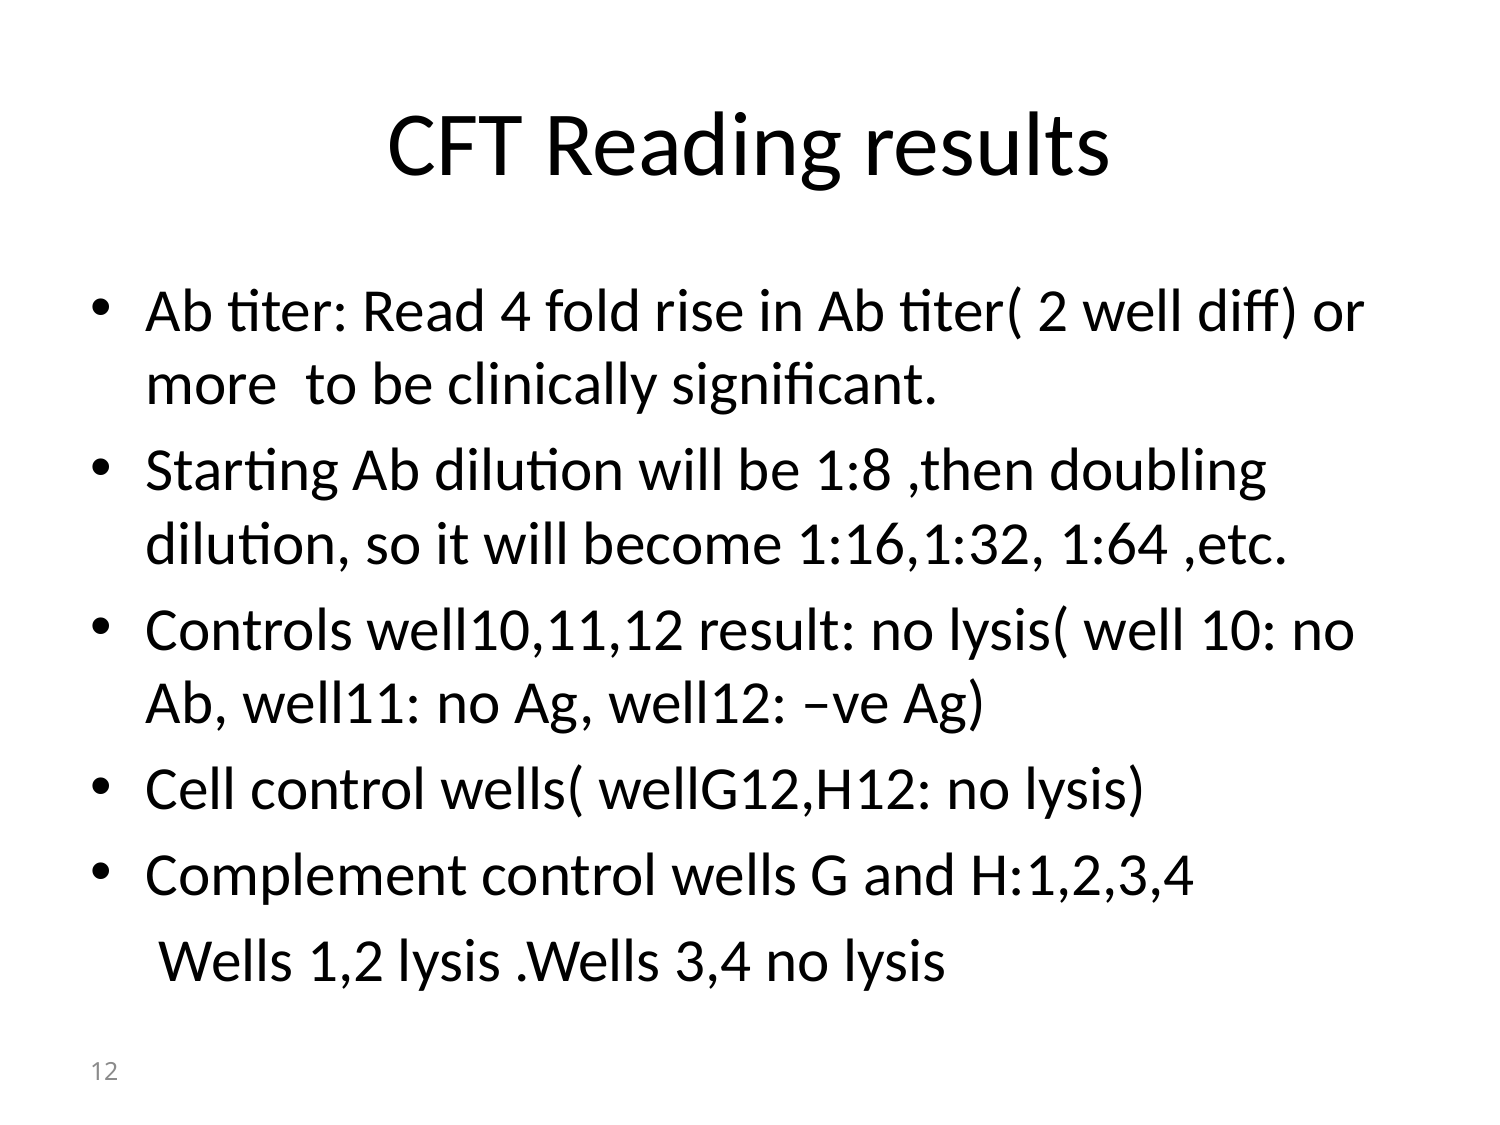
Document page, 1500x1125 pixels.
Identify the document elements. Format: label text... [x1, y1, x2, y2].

slide_number 12 [75, 1042, 425, 1103]
title CFT Reading results [75, 45, 1425, 233]
list Ab titer: Read 4 fold rise in Ab titer( 2 well diff) or more to be clinically significant. Starting Ab dilution will be 1:8 ,then doubling dilution, so it will become 1:16,1:32, 1:64 ,etc. Controls well10,11,12 result: no lysis( well 10: no Ab, well11: no Ag, well12: –ve Ag) Cell control wells( wellG12,H12: no lysis) Complement control wells G and H:1,2,3,4 Wells 1,2 lysis .Wells 3,4 no lysis [75, 262, 1425, 1005]
